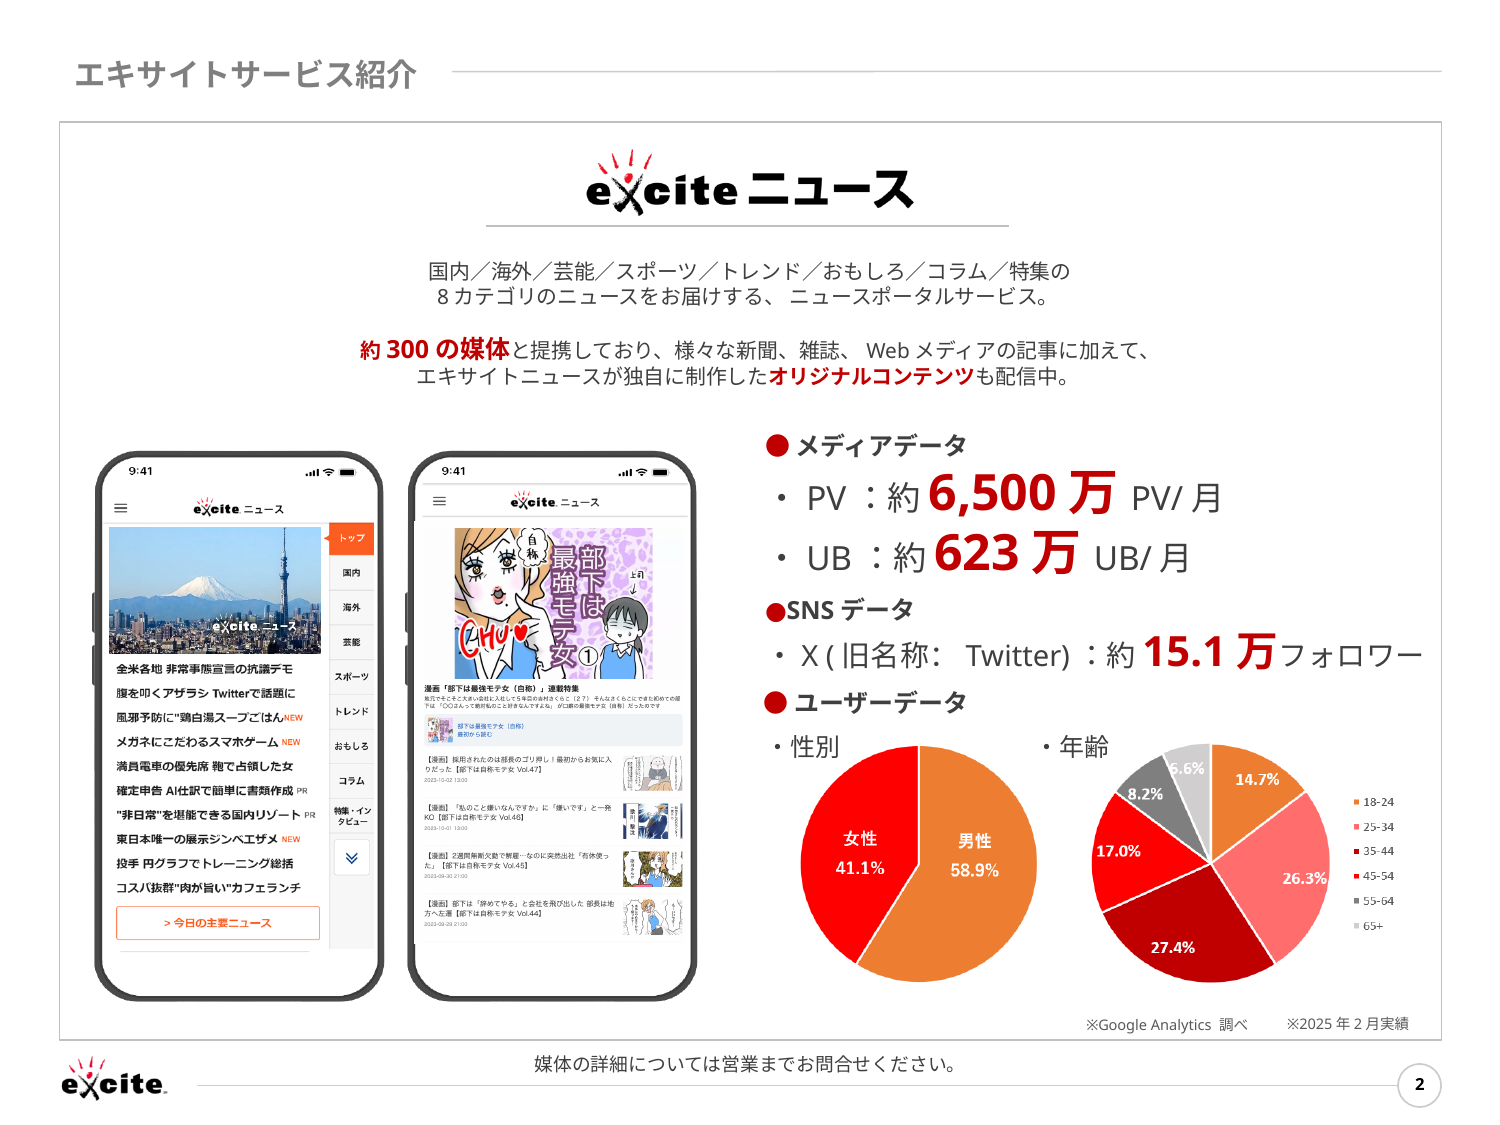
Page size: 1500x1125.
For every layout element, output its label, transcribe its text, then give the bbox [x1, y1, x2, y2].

text_box 1 [1386, 1063, 1453, 1107]
text_box [59, 121, 1442, 1040]
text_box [92, 450, 385, 1002]
text_box ・年齢 [1019, 724, 1125, 770]
text_box ※2025年2月実績 [1299, 1007, 1500, 1041]
picture [586, 149, 914, 216]
picture [46, 1047, 178, 1112]
text_box ・性別 [750, 723, 856, 769]
picture [1086, 738, 1400, 986]
text_box エキサイトサービス紹介 [59, 44, 453, 99]
picture [793, 738, 1046, 987]
text_box 媒体の詳細については営業までお問合せください。 [0, 1044, 1500, 1083]
text_box ※Google Analytics 調べ [1071, 1008, 1299, 1042]
picture [405, 450, 698, 1002]
text_box ●ユーザーデータ [748, 690, 984, 725]
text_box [749, 422, 1453, 684]
